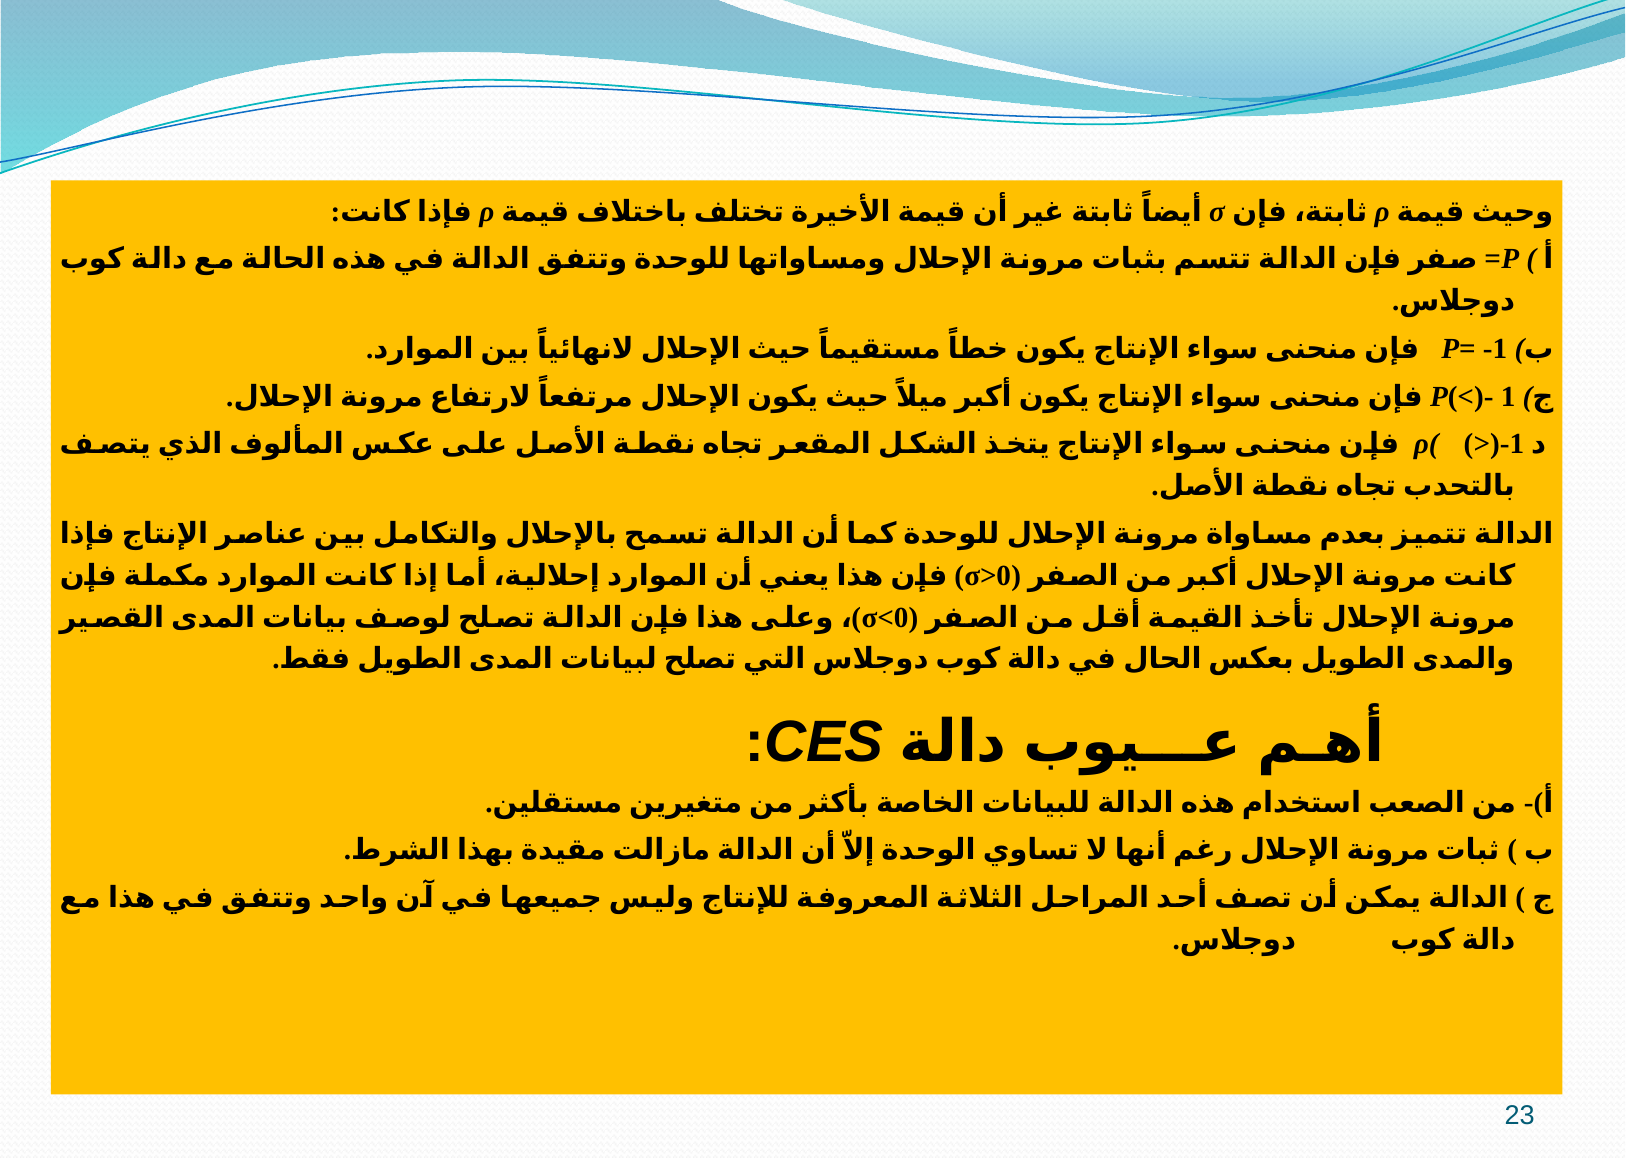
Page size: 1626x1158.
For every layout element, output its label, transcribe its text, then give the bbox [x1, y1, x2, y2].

text_box أهـم عـــيوب دالة CES: [636, 695, 1493, 778]
slide_number 23 [1408, 1072, 1544, 1135]
list وحيث قيمة ρ ثابتة، فإن σ أيضاً ثابتة غير أن قيمة الأخيرة تختلف باختلاف قيمة ρ فإذا كانت: أ ) Ρ= صفر فإن الدالة تتسم بثبات مرونة الإحلال ومساواتها للوحدة وتتفق الدالة في هذه الحالة مع دالة كوب دوجلاس. ب) Ρ= -1 فإن منحنى سواء الإنتاج يكون خطاً مستقيماً حيث الإحلال لانهائياً بين الموارد. ج) Ρ(<)- 1 فإن منحنى سواء الإنتاج يكون أكبر ميلاً حيث يكون الإحلال مرتفعاً لارتفاع مرونة الإحلال. د ρ( (>)-1 فإن منحنى سواء الإنتاج يتخذ الشكل المقعر تجاه نقطة الأصل على عكس المألوف الذي يتصف بالتحدب تجاه نقطة الأصل. الدالة تتميز بعدم مساواة مرونة الإحلال للوحدة كما أن الدالة تسمح بالإحلال والتكامل بين عناصر الإنتاج فإذا كانت مرونة الإحلال أكبر من الصفر (σ>0) فإن هذا يعني أن الموارد إحلالية، أما إذا كانت الموارد مكملة فإن مرونة الإحلال تأخذ القيمة أقل من الصفر (σ<0)، وعلى هذا فإن الدالة تصلح لوصف بيانات المدى القصير والمدى الطويل بعكس الحال في دالة كوب دوجلاس التي تصلح لبيانات المدى الطويل فقط. أ)- من الصعب استخدام هذه الدالة للبيانات الخاصة بأكثر من متغيرين مستقلين. ب ) ثبات مرونة الإحلال رغم أنها لا تساوي الوحدة إلاّ أن الدالة مازالت مقيدة بهذا الشرط. ج ) الدالة يمكن أن تصف أحد المراحل الثلاثة المعروفة للإنتاج وليس جميعها في آن واحد وتتفق في هذا مع دالة كوب دوجلاس. [50, 180, 1563, 1095]
